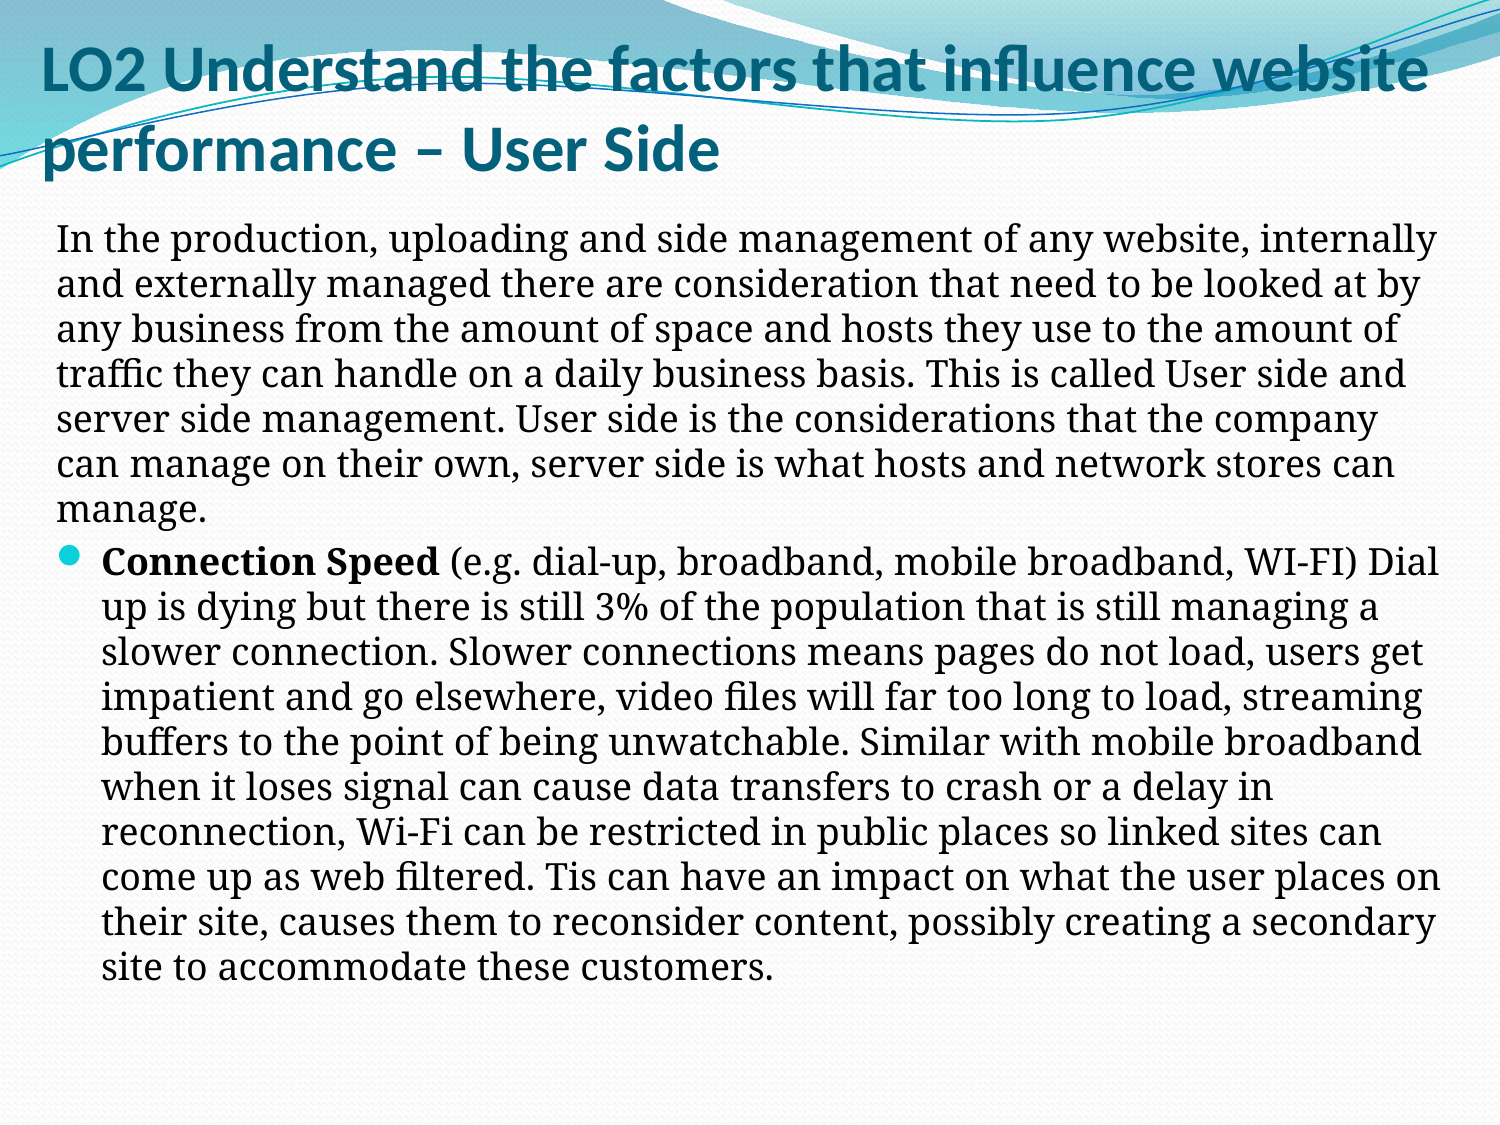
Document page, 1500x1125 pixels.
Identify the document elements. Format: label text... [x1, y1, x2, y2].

title LO2 Understand the factors that influence website performance – User Side [41, 30, 1459, 185]
list In the production, uploading and side management of any website, internally and externally managed there are consideration that need to be looked at by any business from the amount of space and hosts they use to the amount of traffic they can handle on a daily business basis. This is called User side and server side management. User side is the considerations that the company can manage on their own, server side is what hosts and network stores can manage. Connection Speed (e.g. dial-up, broadband, mobile broadband, WI-FI) Dial up is dying but there is still 3% of the population that is still managing a slower connection. Slower connections means pages do not load, users get impatient and go elsewhere, video files will far too long to load, streaming buffers to the point of being unwatchable. Similar with mobile broadband when it loses signal can cause data transfers to crash or a delay in reconnection, Wi-Fi can be restricted in public places so linked sites can come up as web filtered. Tis can have an impact on what the user places on their site, causes them to reconsider content, possibly creating a secondary site to accommodate these customers. [41, 208, 1459, 1047]
